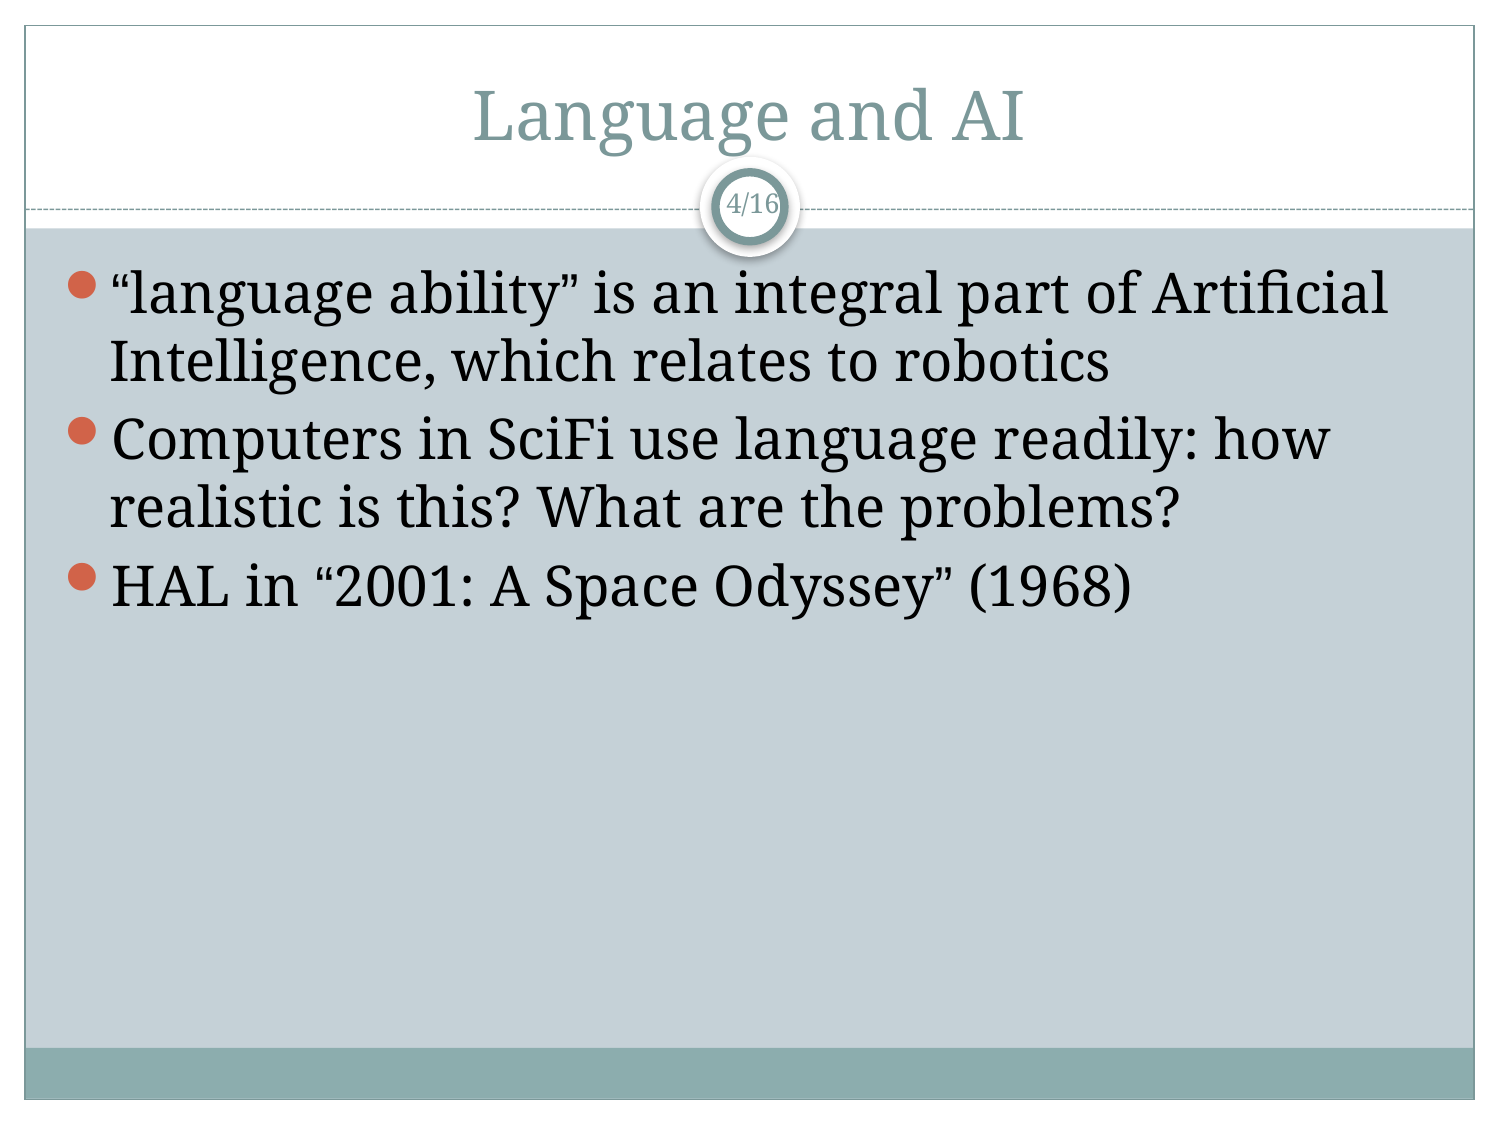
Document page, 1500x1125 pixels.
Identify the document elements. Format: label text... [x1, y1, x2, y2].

title Language and AI [49, 37, 1450, 162]
list “language ability” is an integral part of Artificial Intelligence, which relates to robotics Computers in SciFi use language readily: how realistic is this? What are the problems? HAL in “2001: A Space Odyssey” (1968) [49, 249, 1450, 1005]
slide_number 4/16 [715, 168, 791, 241]
